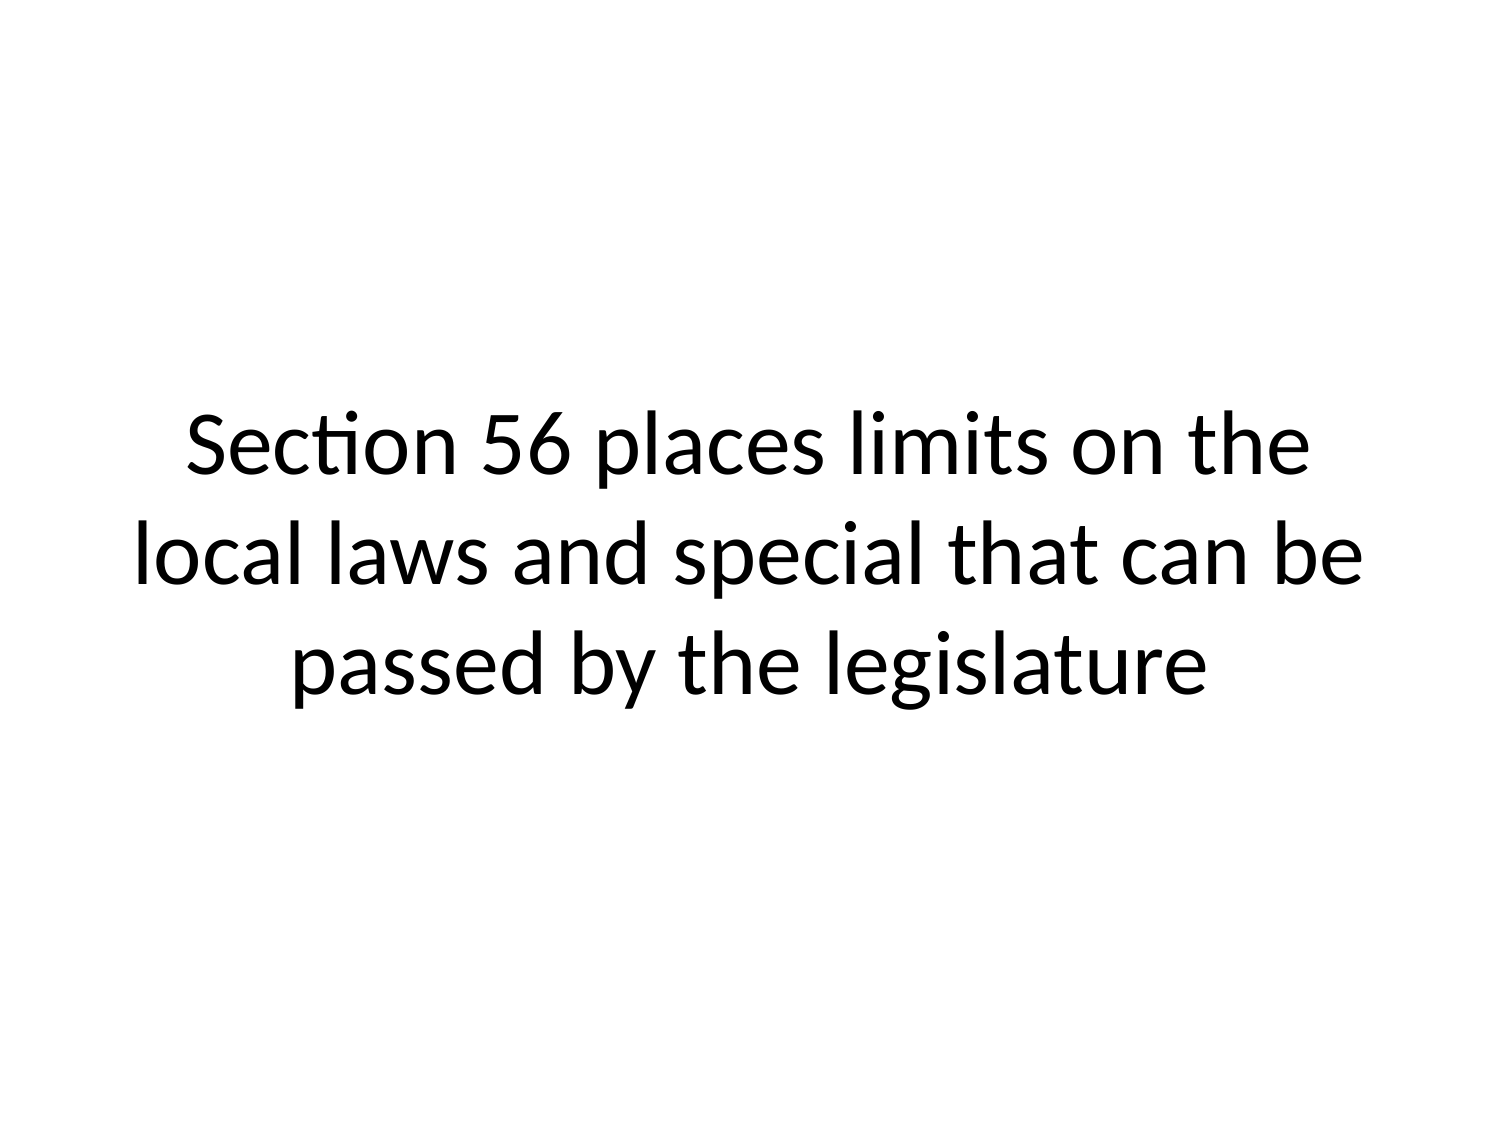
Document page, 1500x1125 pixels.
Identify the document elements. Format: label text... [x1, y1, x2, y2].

title Section 56 places limits on the local laws and special that can be passed by the legislature [75, 45, 1425, 1050]
